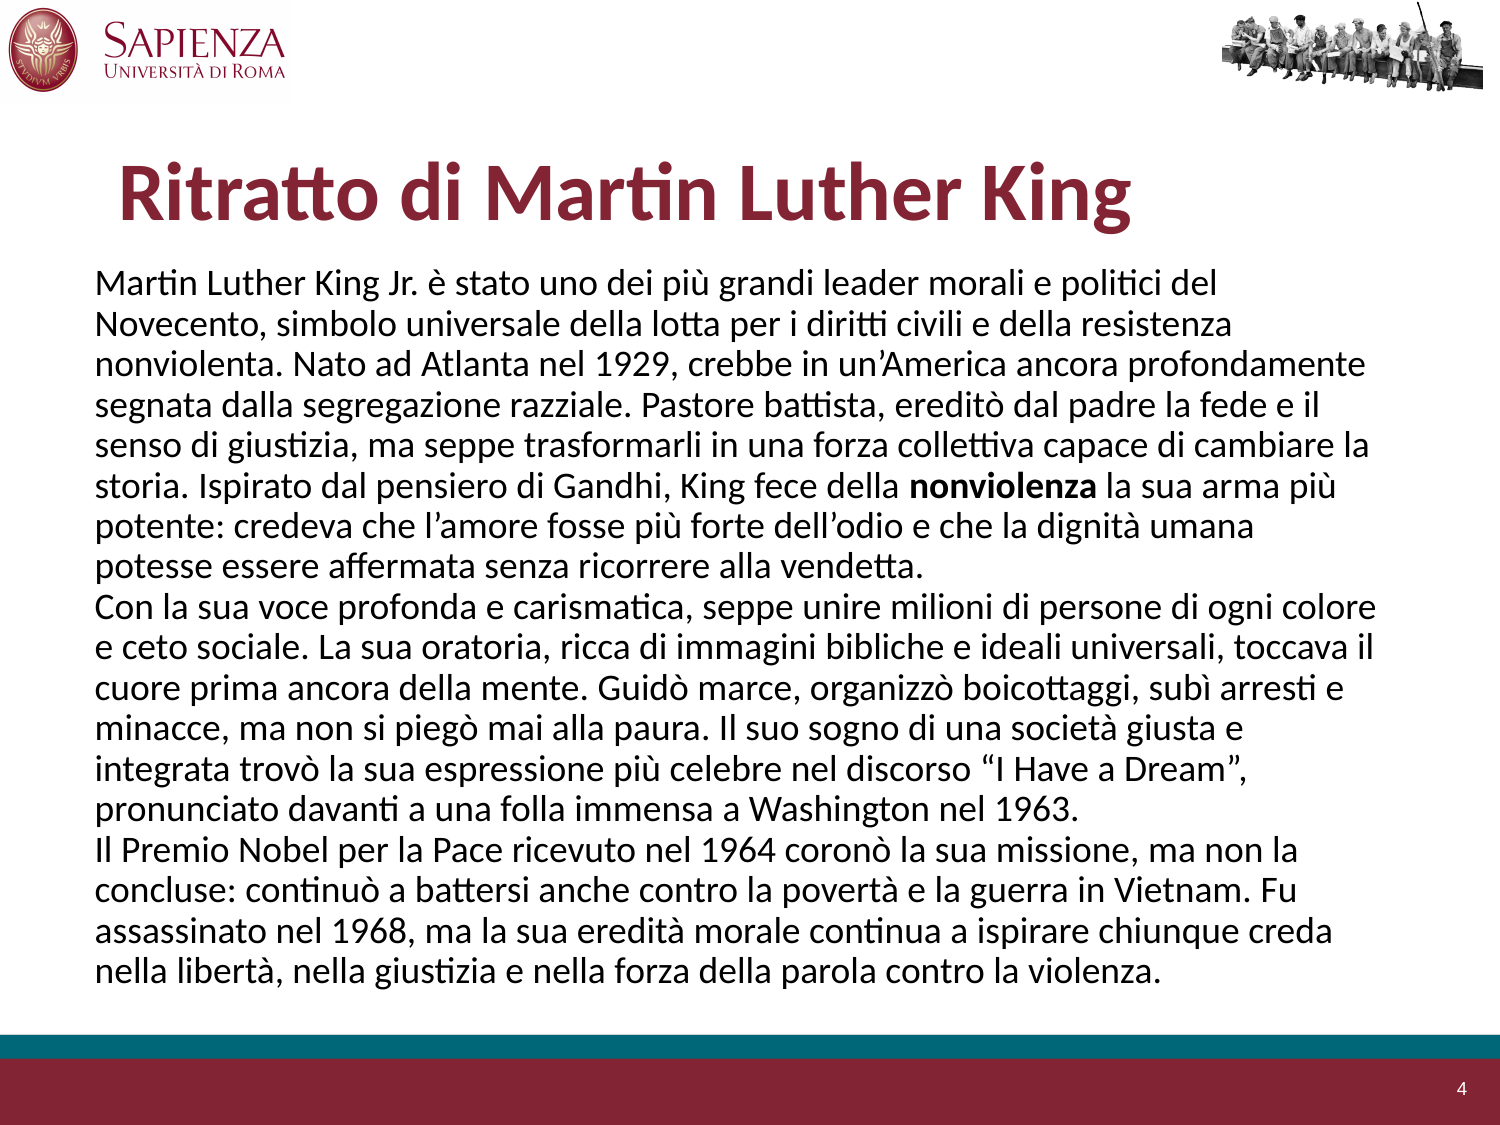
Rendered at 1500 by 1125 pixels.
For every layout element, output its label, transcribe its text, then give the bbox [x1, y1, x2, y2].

picture [0, 0, 290, 104]
title Ritratto di Martin Luther King [103, 85, 1397, 241]
slide_number 4 [1144, 1057, 1483, 1118]
picture [1222, 1, 1483, 92]
list Martin Luther King Jr. è stato uno dei più grandi leader morali e politici del Novecento, simbolo universale della lotta per i diritti civili e della resistenza nonviolenta. Nato ad Atlanta nel 1929, crebbe in un’America ancora profondamente segnata dalla segregazione razziale. Pastore battista, ereditò dal padre la fede e il senso di giustizia, ma seppe trasformarli in una forza collettiva capace di cambiare la storia. Ispirato dal pensiero di Gandhi, King fece della nonviolenza la sua arma più potente: credeva che l’amore fosse più forte dell’odio e che la dignità umana potesse essere affermata senza ricorrere alla vendetta. Con la sua voce profonda e carismatica, seppe unire milioni di persone di ogni colore e ceto sociale. La sua oratoria, ricca di immagini bibliche e ideali universali, toccava il cuore prima ancora della mente. Guidò marce, organizzò boicottaggi, subì arresti e minacce, ma non si piegò mai alla paura. Il suo sogno di una società giusta e integrata trovò la sua espressione più celebre nel discorso “I Have a Dream”, pronunciato davanti a una folla immensa a Washington nel 1963. Il Premio Nobel per la Pace ricevuto nel 1964 coronò la sua missione, ma non la concluse: continuò a battersi anche contro la povertà e la guerra in Vietnam. Fu assassinato nel 1968, ma la sua eredità morale continua a ispirare chiunque creda nella libertà, nella giustizia e nella forza della parola contro la violenza. [67, 241, 1397, 1014]
